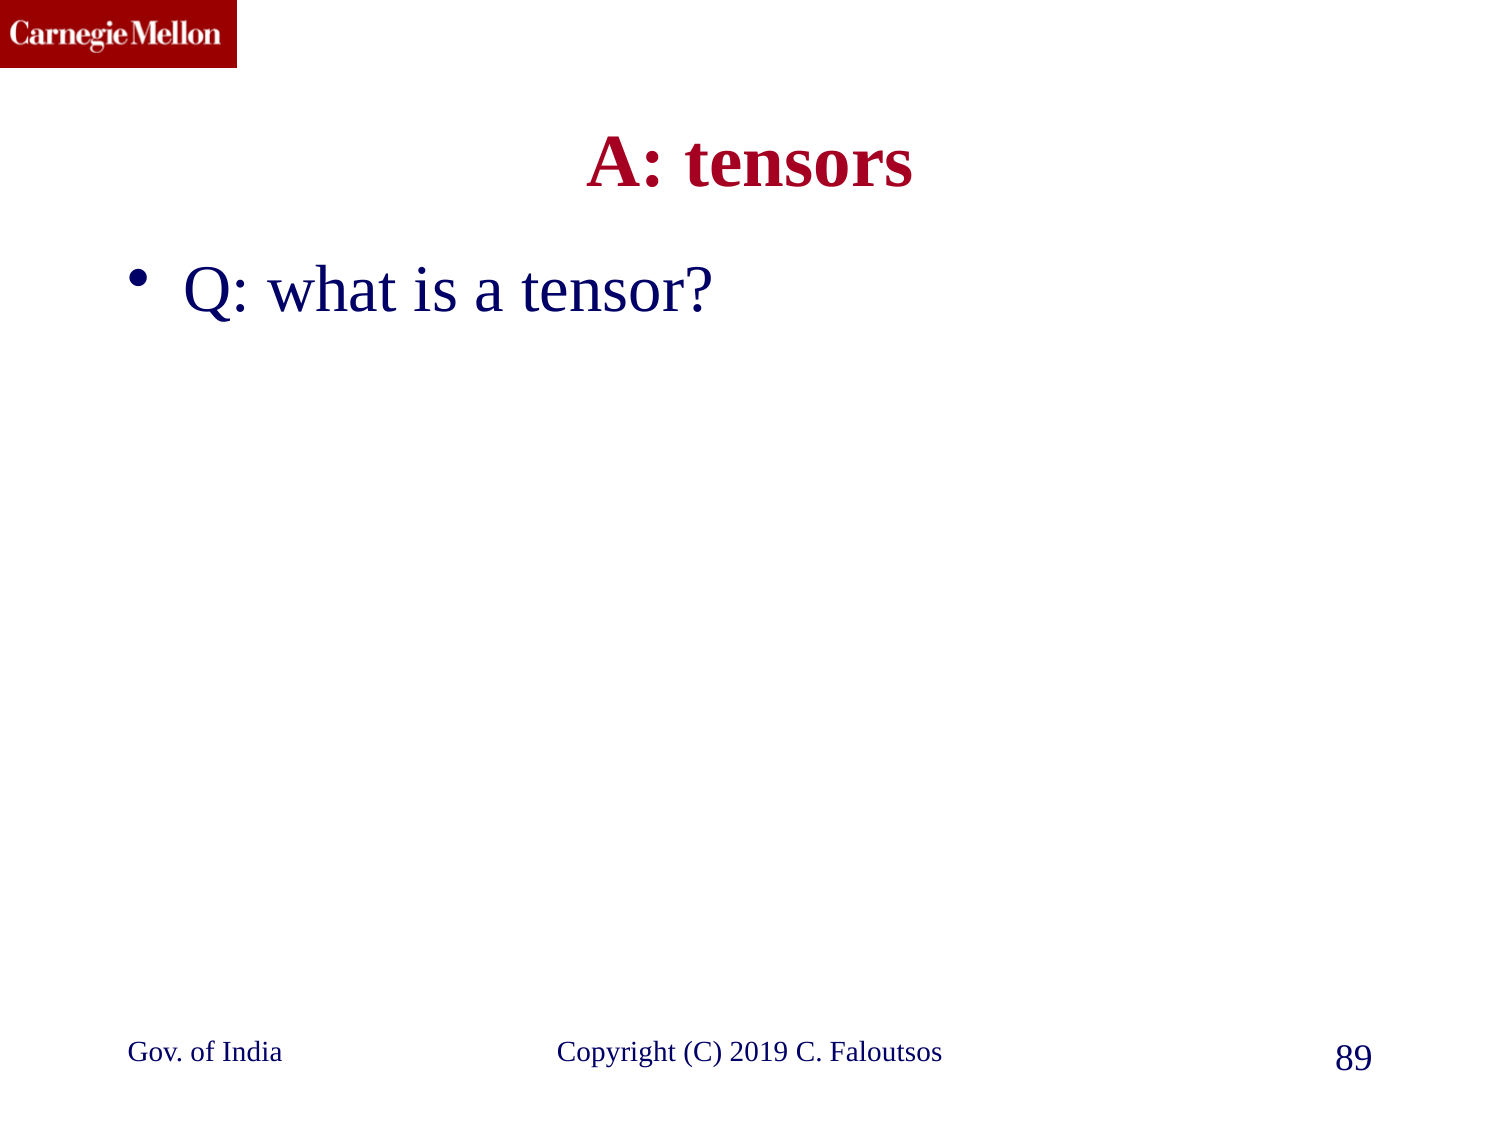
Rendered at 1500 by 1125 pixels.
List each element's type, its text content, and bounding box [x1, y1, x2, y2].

picture [0, 0, 237, 68]
slide_number 89 [1074, 1024, 1388, 1101]
title A: tensors [112, 99, 1388, 213]
list Q: what is a tensor? [112, 237, 1388, 1001]
footer Copyright (C) 2019 C. Faloutsos [512, 1024, 988, 1101]
slide_number Gov. of India [112, 1024, 426, 1101]
